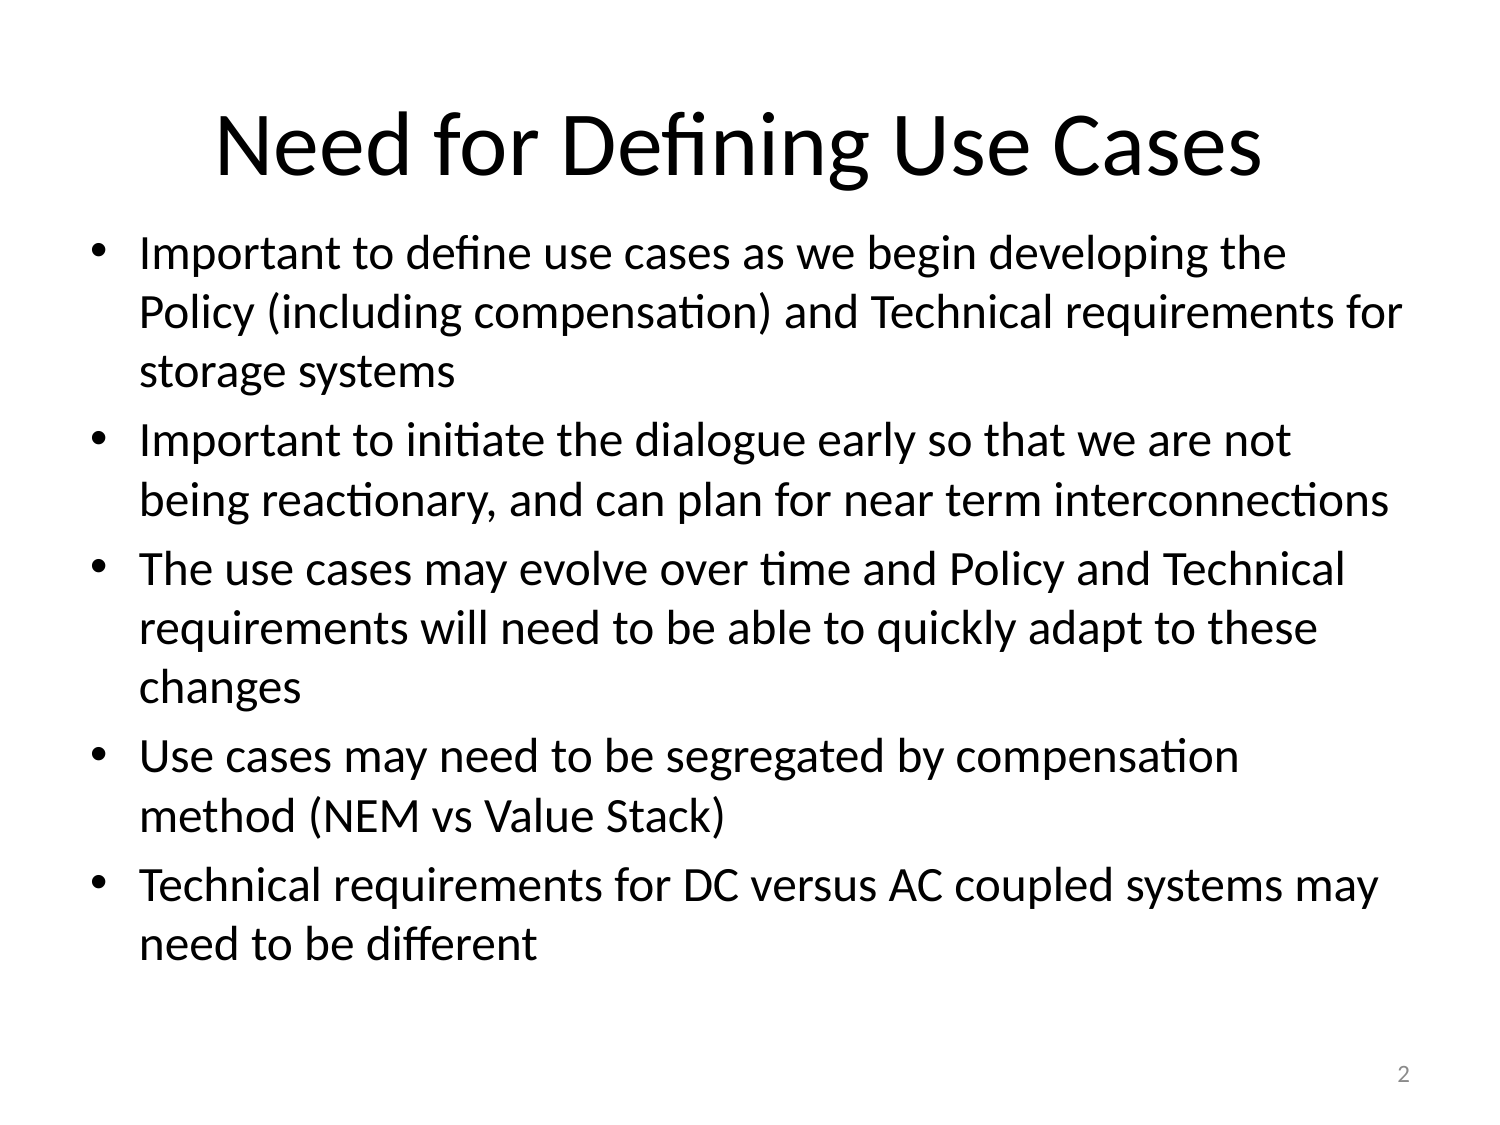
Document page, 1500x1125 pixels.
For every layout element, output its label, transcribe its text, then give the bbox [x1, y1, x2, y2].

list Important to define use cases as we begin developing the Policy (including compensation) and Technical requirements for storage systems Important to initiate the dialogue early so that we are not being reactionary, and can plan for near term interconnections The use cases may evolve over time and Policy and Technical requirements will need to be able to quickly adapt to these changes Use cases may need to be segregated by compensation method (NEM vs Value Stack) Technical requirements for DC versus AC coupled systems may need to be different [75, 212, 1425, 1025]
slide_number 2 [1074, 1042, 1425, 1103]
title Need for Defining Use Cases [75, 45, 1425, 212]
